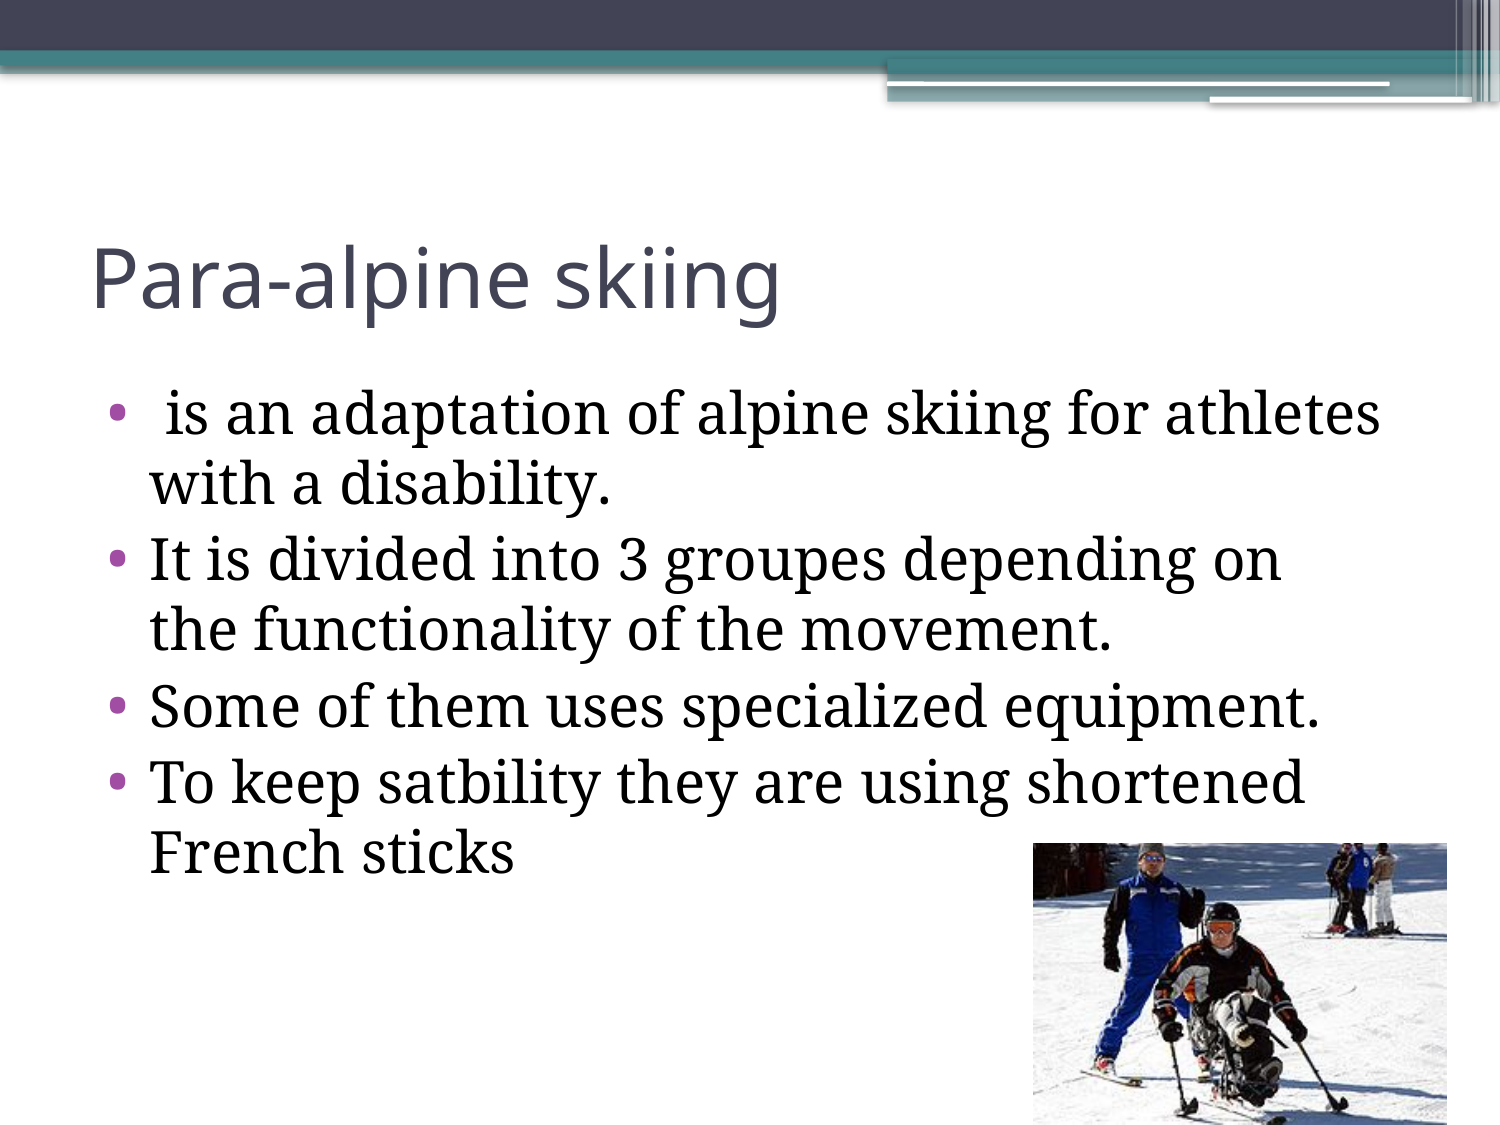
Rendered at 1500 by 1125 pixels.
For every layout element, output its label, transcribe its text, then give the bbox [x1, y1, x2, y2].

list is an adaptation of alpine skiing for athletes with a disability. It is divided into 3 groupes depending on the functionality of the movement. Some of them uses specialized equipment. To keep satbility they are using shortened French sticks [75, 368, 1425, 1079]
title Para-alpine skiing [75, 187, 1425, 363]
picture [1033, 843, 1448, 1125]
